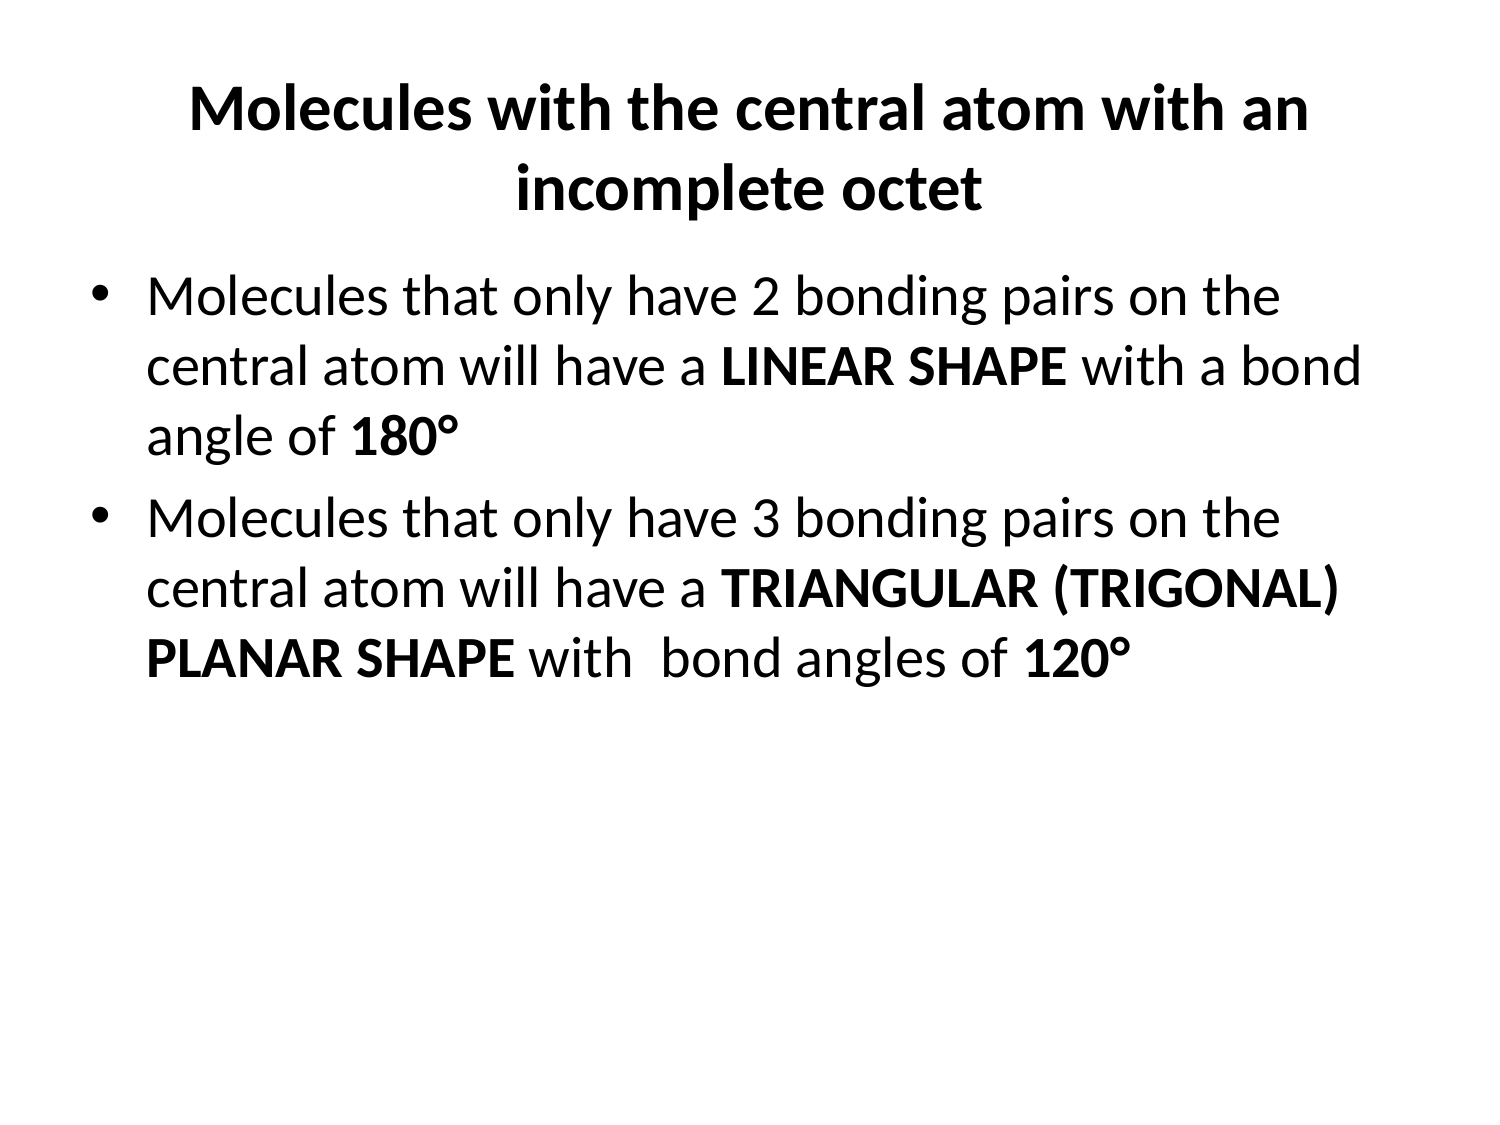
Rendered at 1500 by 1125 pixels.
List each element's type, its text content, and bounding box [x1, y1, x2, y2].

title Molecules with the central atom with an incomplete octet [112, 62, 1388, 226]
list Molecules that only have 2 bonding pairs on the central atom will have a LINEAR SHAPE with a bond angle of 180° Molecules that only have 3 bonding pairs on the central atom will have a TRIANGULAR (TRIGONAL) PLANAR SHAPE with bond angles of 120° [74, 249, 1426, 993]
